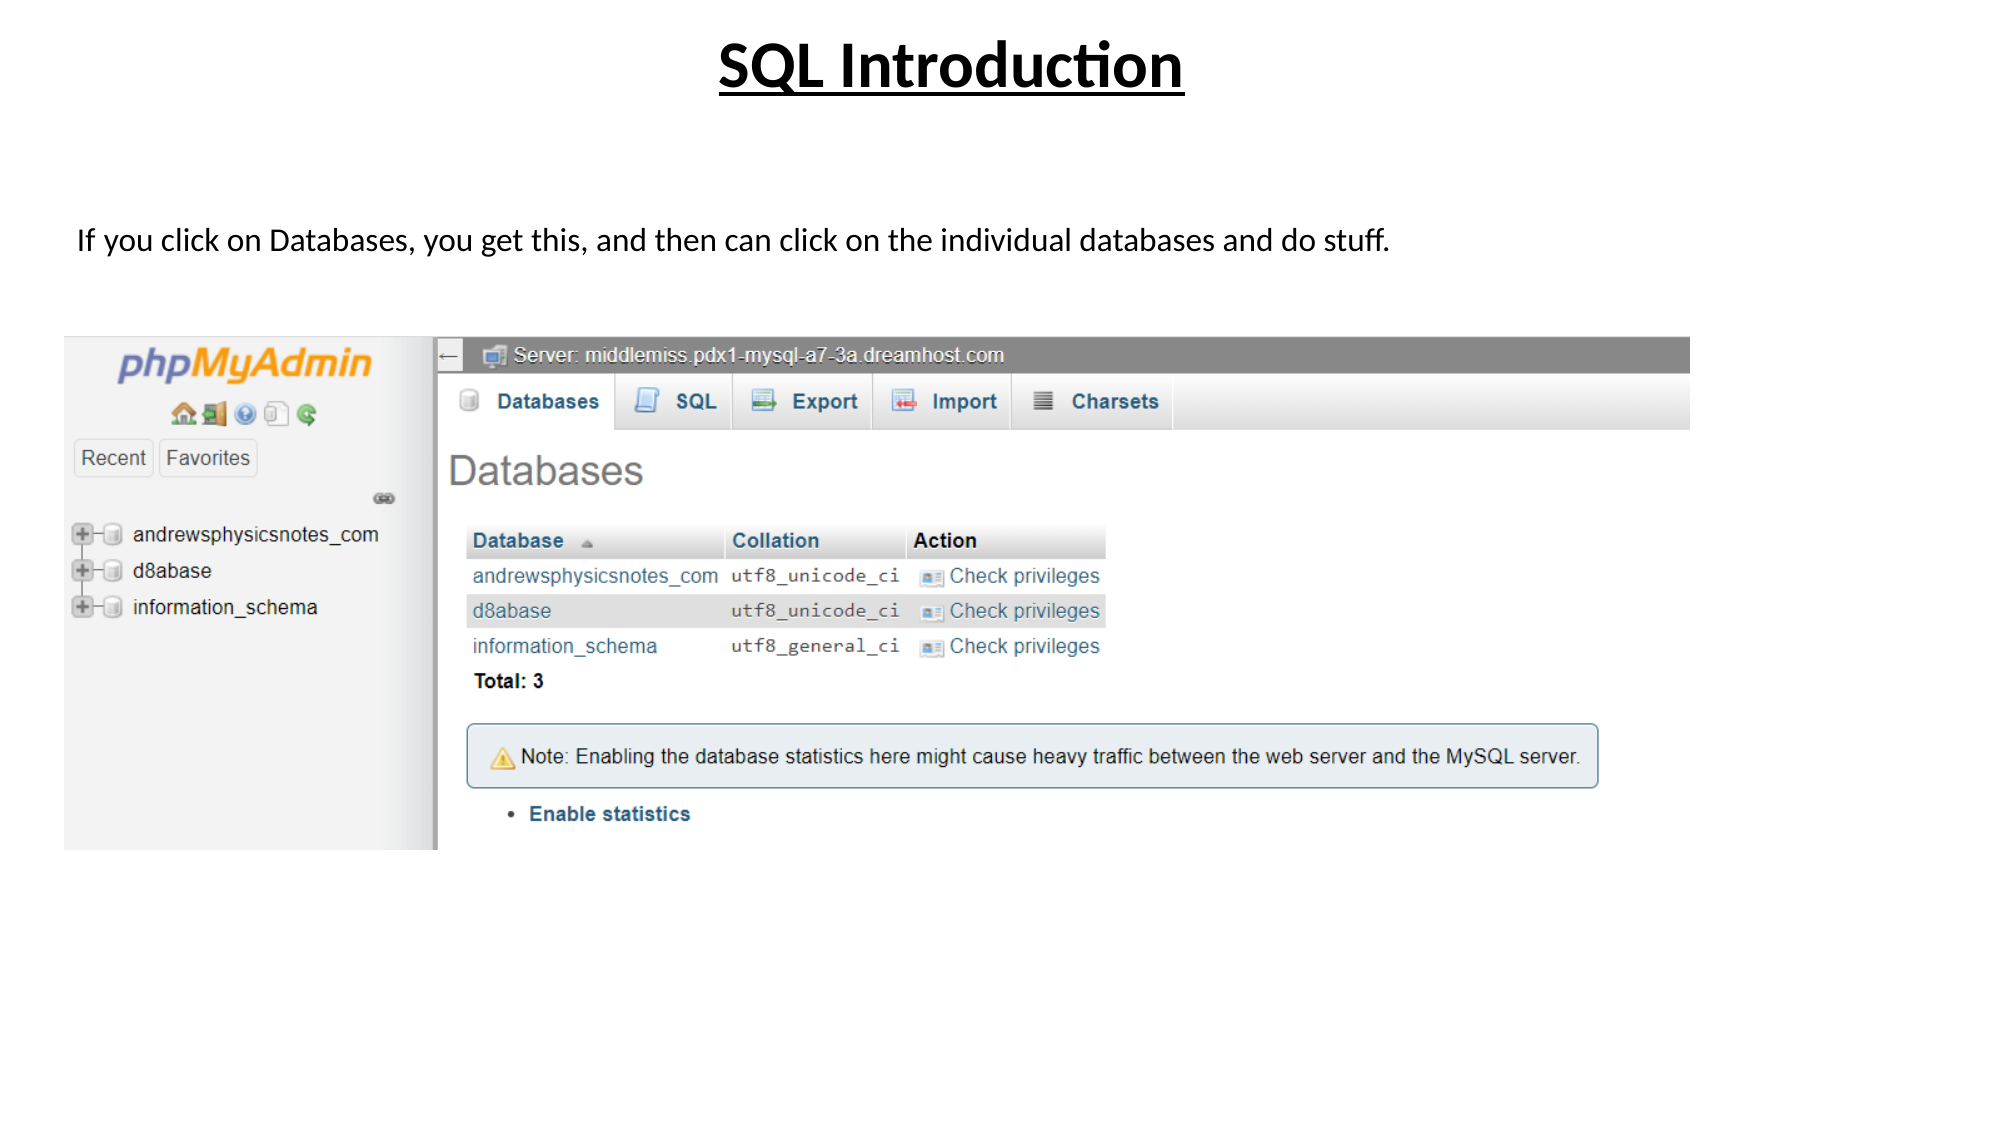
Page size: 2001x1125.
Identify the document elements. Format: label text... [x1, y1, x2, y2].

picture [64, 336, 1690, 850]
text_box SQL Introduction [704, 13, 1200, 109]
text_box If you click on Databases, you get this, and then can click on the individual databases and do stuff. [62, 206, 1734, 266]
